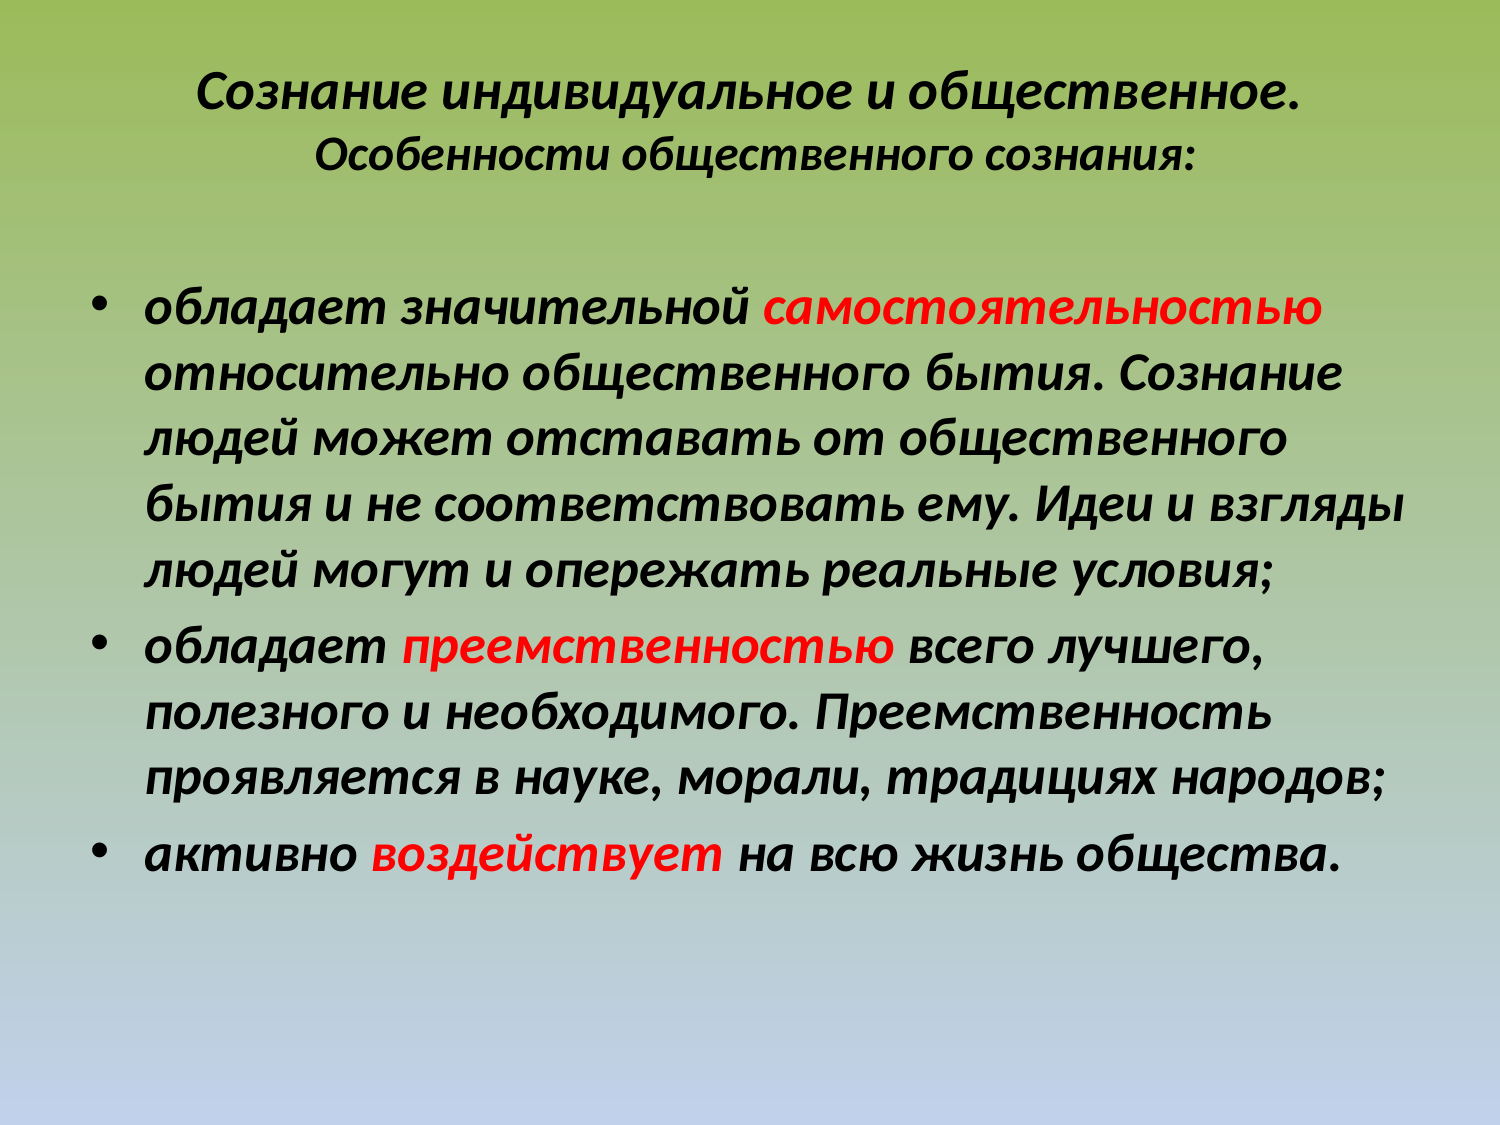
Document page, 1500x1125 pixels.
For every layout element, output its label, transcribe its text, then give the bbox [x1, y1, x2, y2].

list обладает значительной самостоятельностью относительно общественного бытия. Сознание людей может отставать от общественного бытия и не соответствовать ему. Идеи и взгляды людей могут и опережать реальные условия; обладает преемственностью всего лучшего, полезного и необходимого. Преемственность проявляется в науке, морали, традициях народов; активно воздействует на всю жизнь общества. [75, 262, 1425, 1005]
title Сознание индивидуальное и общественное. Особенности общественного сознания: [75, 45, 1425, 188]
